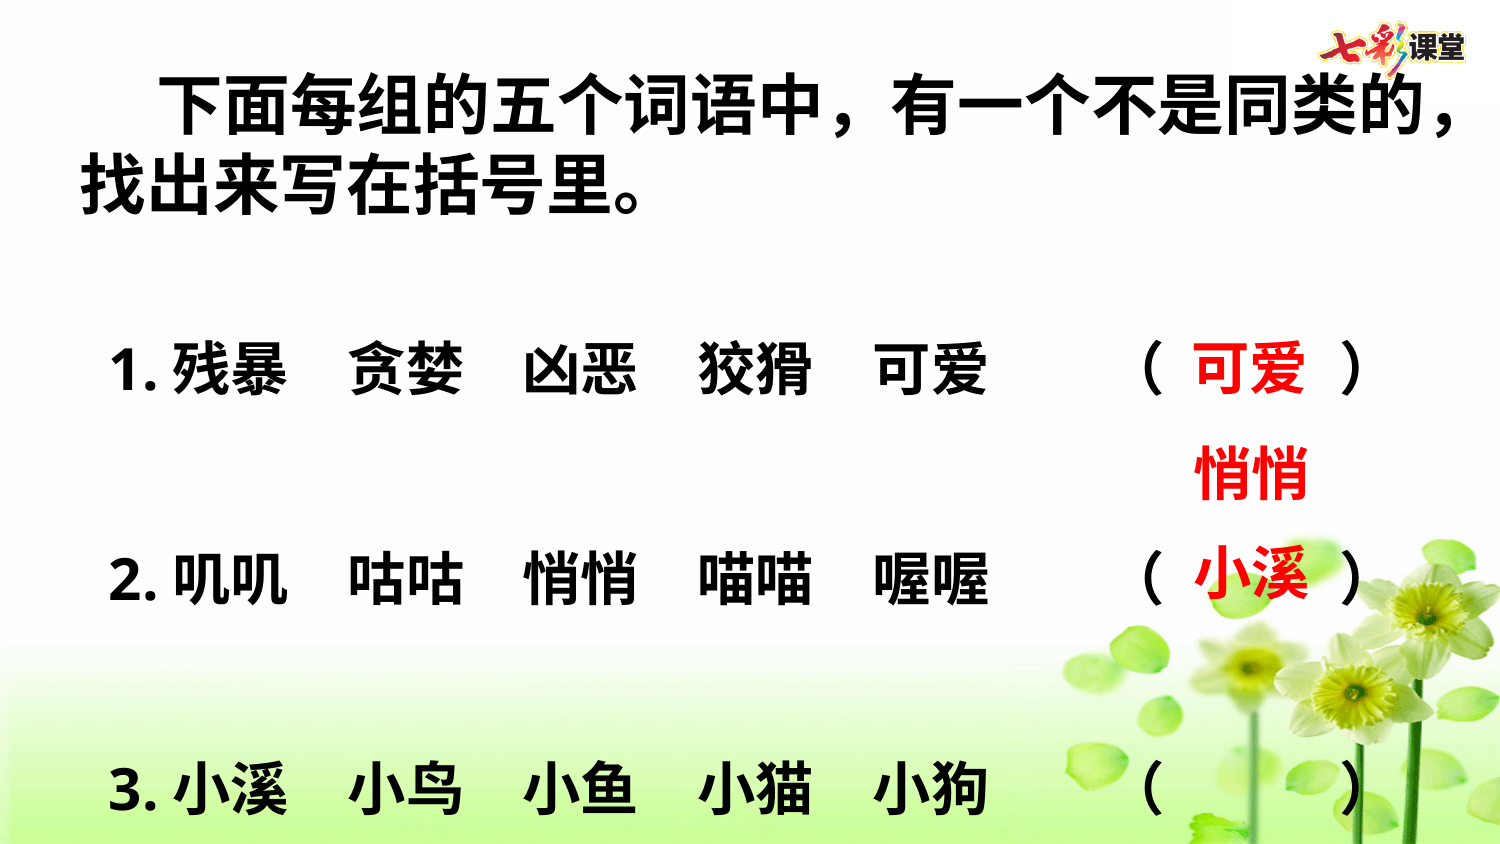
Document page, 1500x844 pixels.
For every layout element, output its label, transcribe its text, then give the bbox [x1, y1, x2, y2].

text_box 悄悄 [1151, 415, 1424, 514]
text_box 可爱 [1176, 310, 1449, 409]
text_box 1.残暴 贪婪 凶恶 狡猾 可爱 （ ） 2.叽叽 咕咕 悄悄 喵喵 喔喔 （ ） 3.小溪 小鸟 小鱼 小猫 小狗 （ ） [94, 289, 1424, 829]
picture [0, 0, 1500, 844]
text_box 小溪 [1151, 514, 1424, 614]
text_box 下面每组的五个词语中，有一个不是同类的，找出来写在括号里。 [64, 55, 1447, 231]
